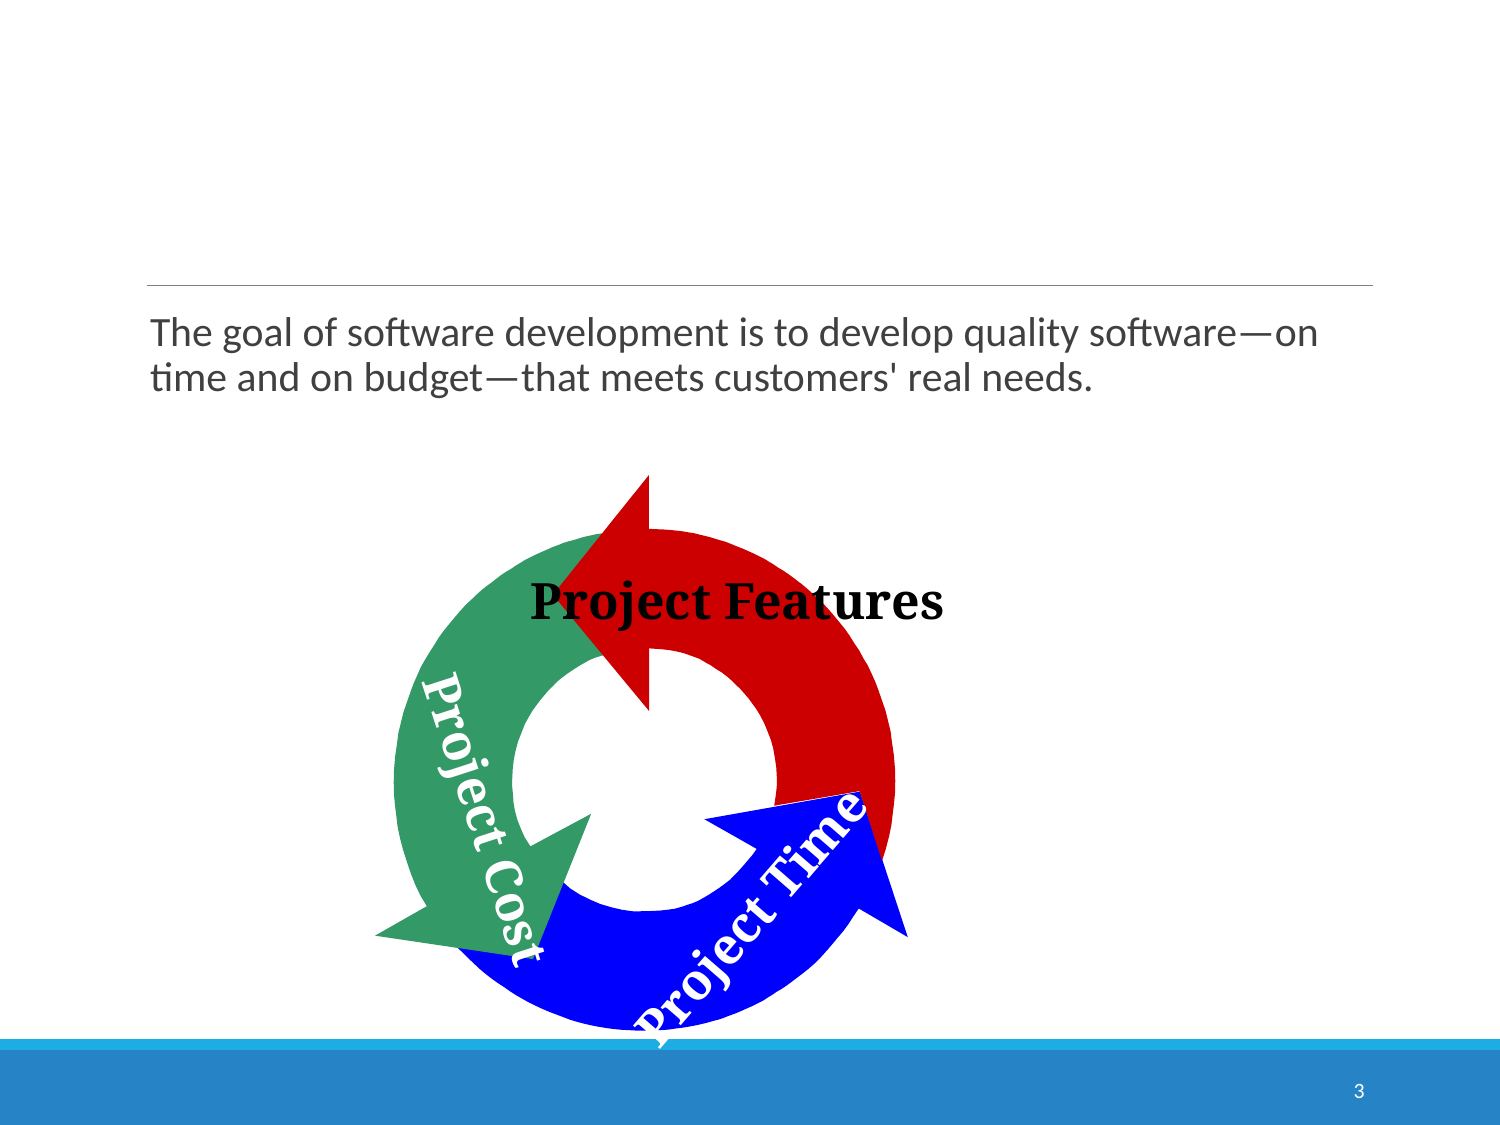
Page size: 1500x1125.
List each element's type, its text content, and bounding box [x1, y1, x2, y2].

slide_number 3 [1218, 1059, 1380, 1120]
list The goal of software development is to develop quality software—on time and on budget—that meets customers' real needs. [135, 302, 1373, 963]
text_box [374, 474, 926, 1070]
